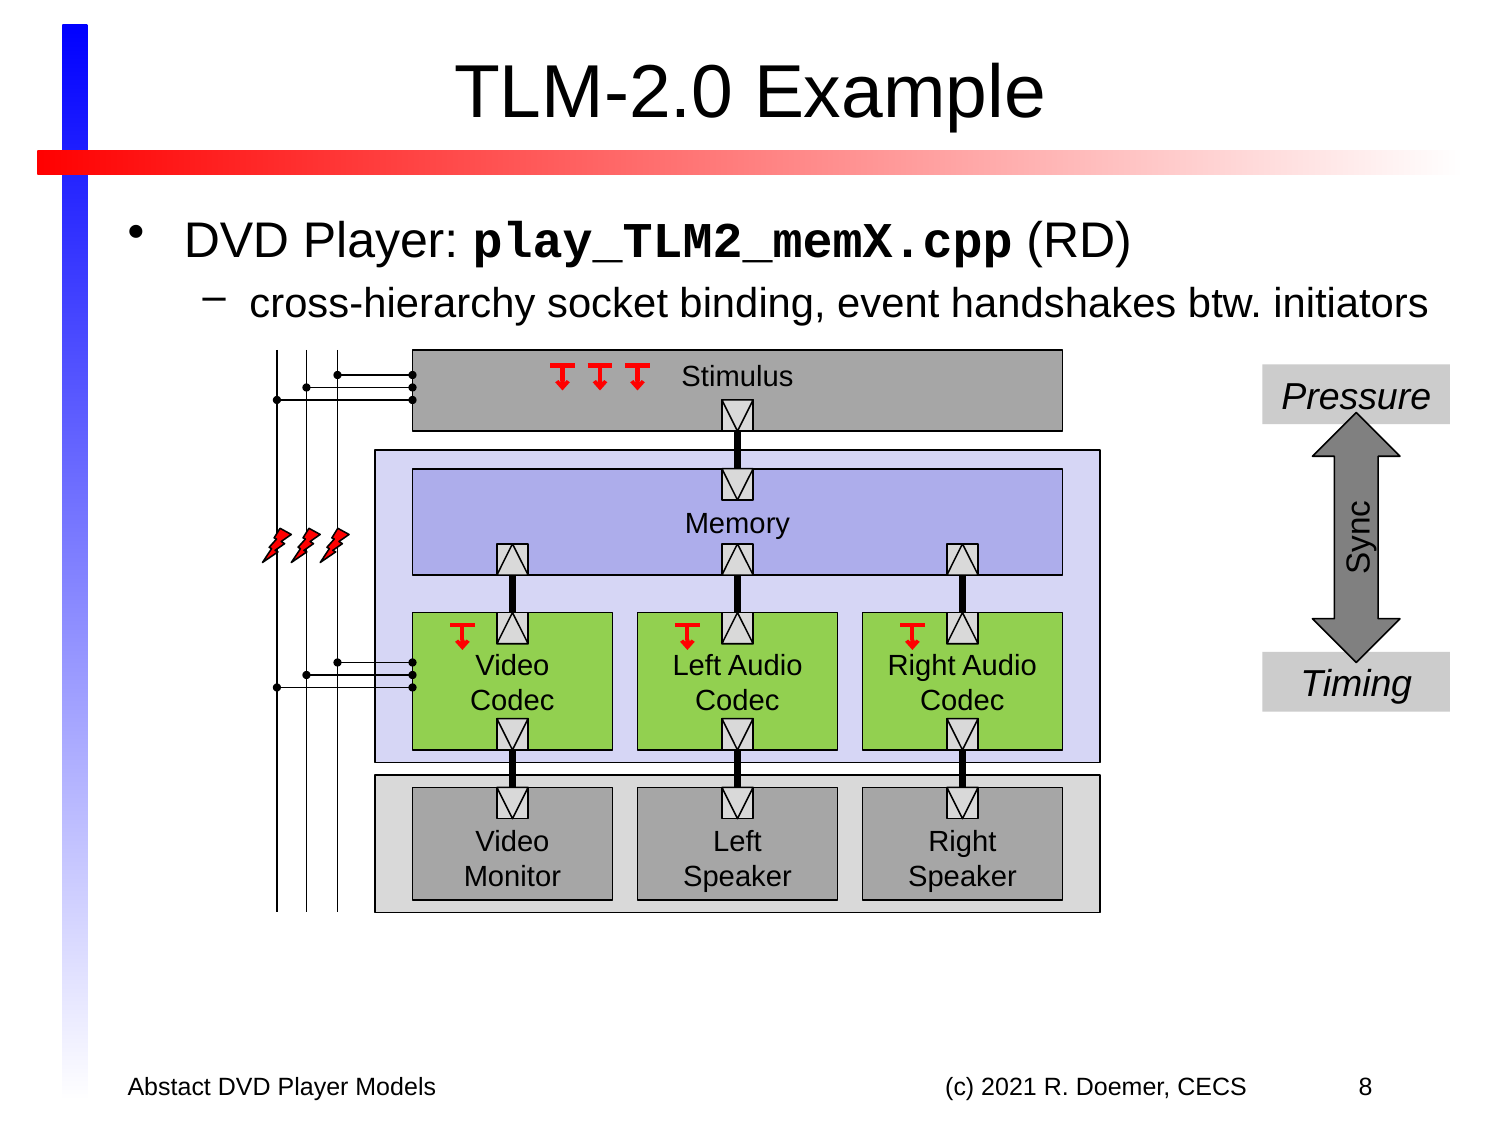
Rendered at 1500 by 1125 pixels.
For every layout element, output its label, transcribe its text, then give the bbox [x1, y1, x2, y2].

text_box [587, 365, 613, 391]
text_box [291, 542, 302, 563]
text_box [307, 688, 337, 699]
text_box Pressure [1262, 364, 1450, 425]
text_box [674, 624, 701, 651]
text_box [320, 540, 333, 563]
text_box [278, 688, 306, 699]
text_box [496, 718, 529, 751]
list DVD Player: play_TLM2_memX.cpp (RD) cross-hierarchy socket binding, event handshakes btw. initiators [112, 200, 1450, 1025]
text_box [496, 612, 529, 644]
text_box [721, 468, 754, 501]
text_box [338, 401, 407, 412]
text_box Video Monitor [412, 787, 613, 900]
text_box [624, 365, 651, 391]
footer (c) 2021 R. Doemer, CECS [774, 1062, 1263, 1100]
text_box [496, 787, 529, 819]
text_box Video Codec [412, 612, 613, 750]
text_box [946, 787, 979, 819]
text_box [899, 624, 926, 651]
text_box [946, 718, 979, 751]
text_box Left Speaker [637, 787, 838, 900]
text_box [721, 718, 754, 751]
text_box [282, 529, 292, 541]
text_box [338, 676, 406, 687]
text_box Left Audio Codec [637, 612, 838, 750]
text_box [449, 624, 476, 651]
text_box Right Audio Codec [862, 612, 1063, 750]
text_box [262, 544, 272, 563]
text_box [721, 543, 754, 576]
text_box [307, 676, 337, 687]
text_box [496, 543, 529, 576]
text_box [338, 688, 407, 699]
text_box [338, 664, 406, 674]
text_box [946, 612, 979, 644]
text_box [721, 612, 754, 644]
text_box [946, 543, 979, 576]
slide_number Abstact DVD Player Models [112, 1062, 774, 1100]
text_box Right Speaker [862, 787, 1063, 900]
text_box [307, 401, 337, 412]
title TLM-2.0 Example [112, 24, 1388, 150]
text_box Memory [412, 468, 1063, 575]
text_box Stimulus [412, 349, 1063, 432]
slide_number 8 [1287, 1062, 1388, 1100]
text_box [721, 787, 754, 819]
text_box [721, 399, 754, 432]
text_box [338, 388, 406, 399]
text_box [307, 388, 337, 399]
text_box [338, 377, 406, 387]
text_box [310, 528, 321, 547]
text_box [278, 401, 306, 412]
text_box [549, 365, 576, 391]
text_box Sync [1312, 412, 1400, 663]
text_box [341, 530, 350, 541]
text_box Timing [1262, 651, 1450, 712]
